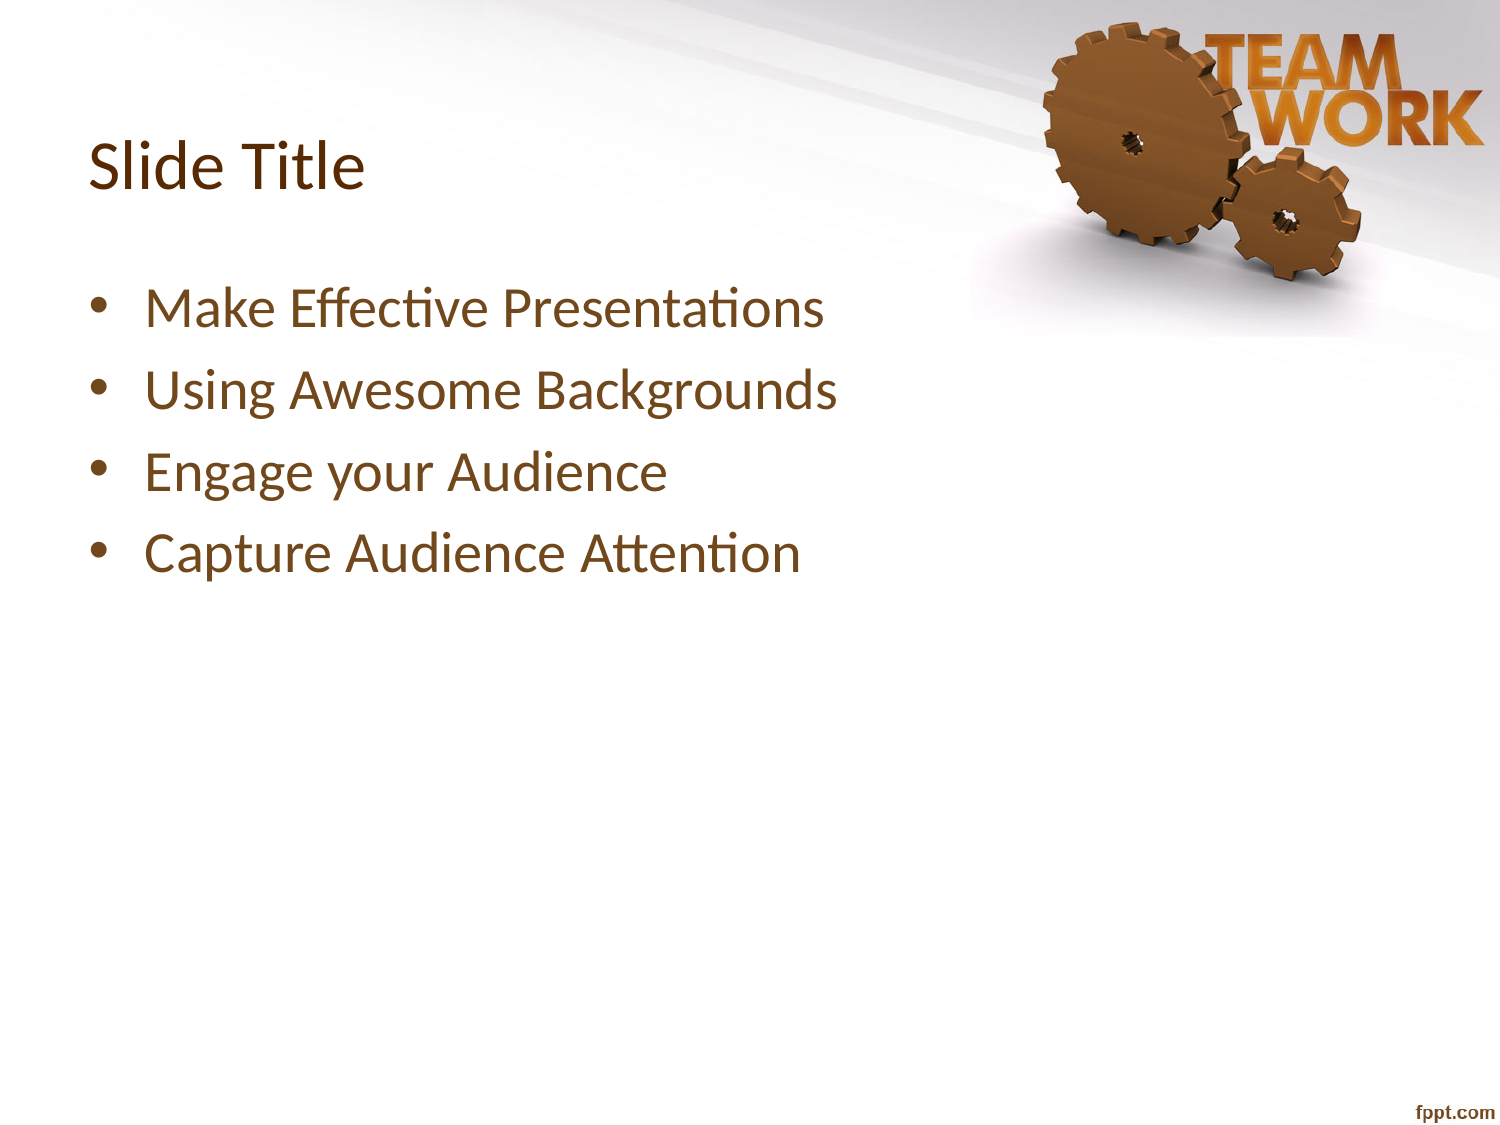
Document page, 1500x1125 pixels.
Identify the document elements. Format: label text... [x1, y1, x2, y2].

title Slide Title [73, 111, 1424, 212]
picture [0, 0, 1500, 1125]
list Make Effective Presentations Using Awesome Backgrounds Engage your Audience Capture Audience Attention [73, 261, 1424, 1064]
